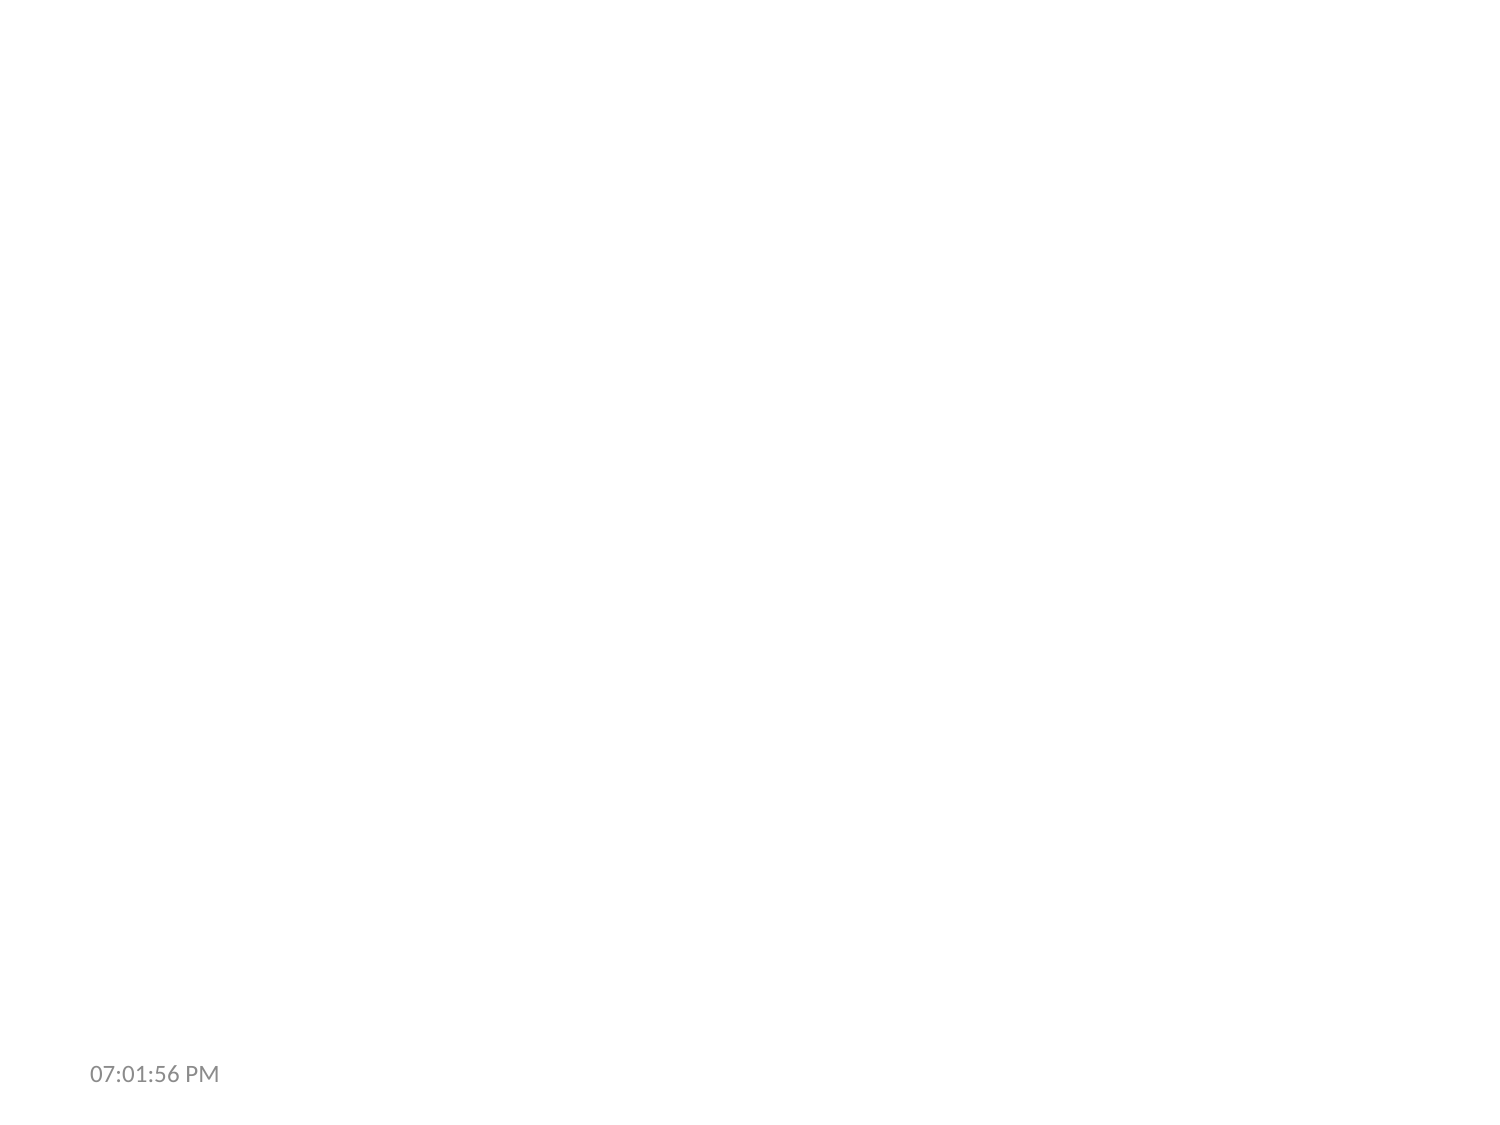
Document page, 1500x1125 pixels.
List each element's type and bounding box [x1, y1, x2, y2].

slide_number [75, 1042, 425, 1103]
